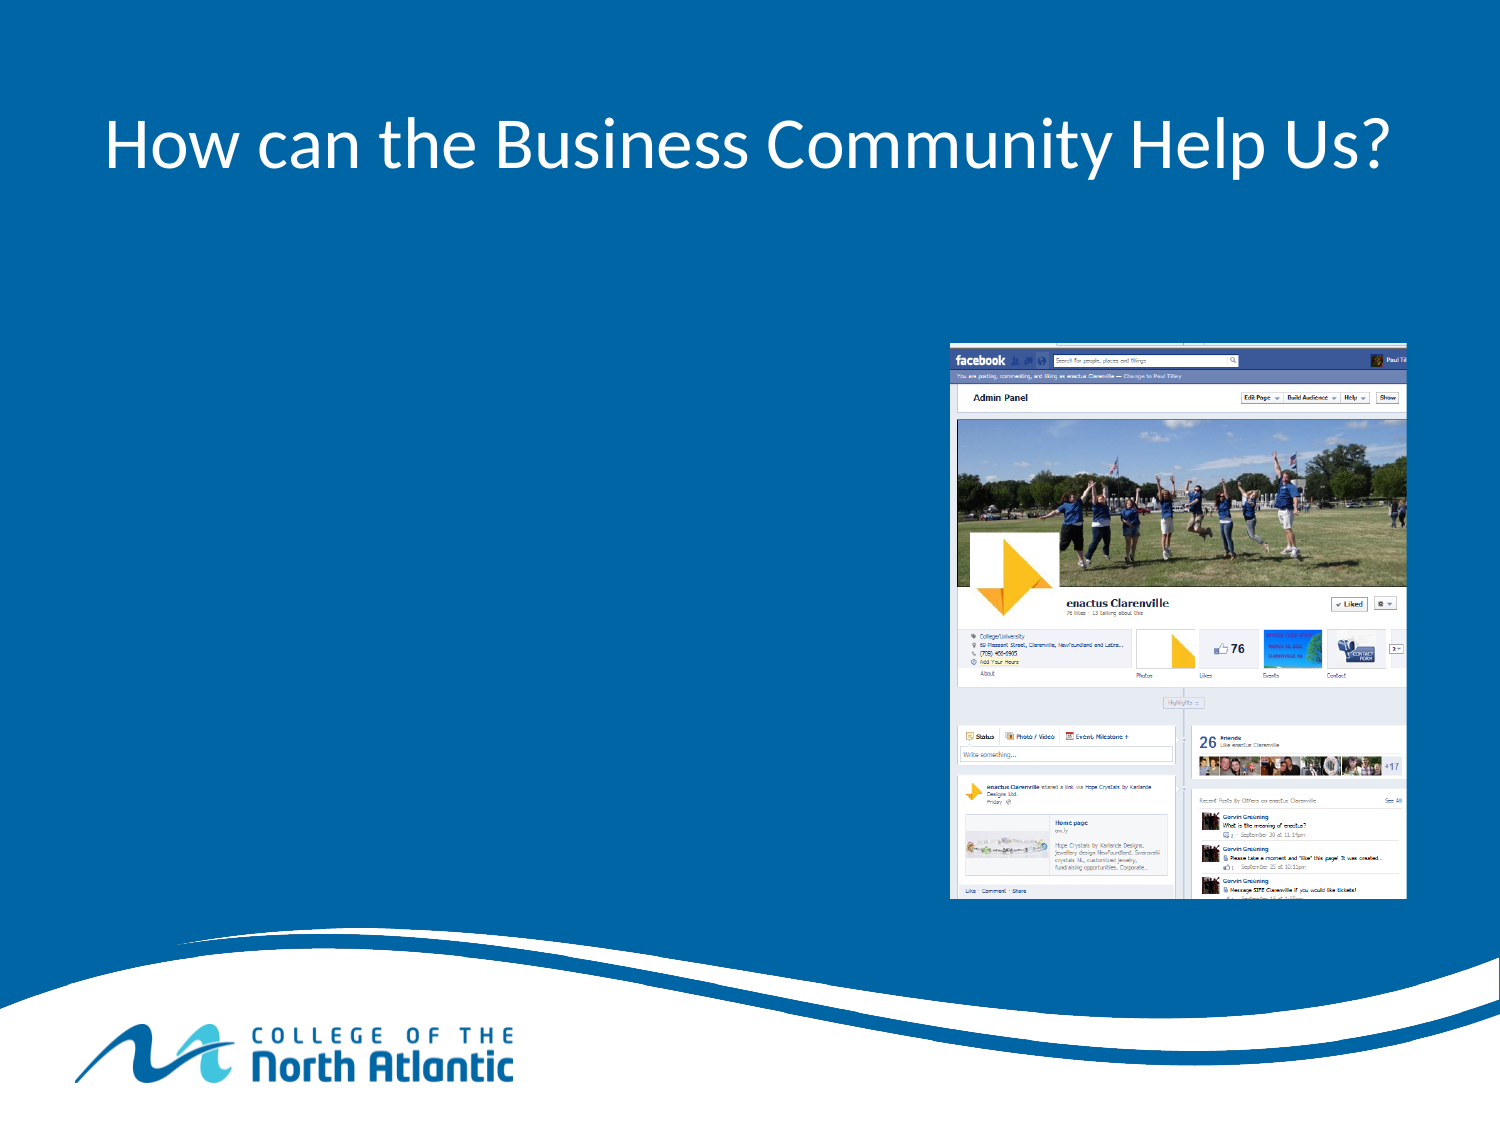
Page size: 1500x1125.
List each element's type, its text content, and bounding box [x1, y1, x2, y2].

picture [0, 928, 1500, 1125]
title How can the Business Community Help Us? [75, 45, 1425, 233]
picture [949, 343, 1407, 899]
